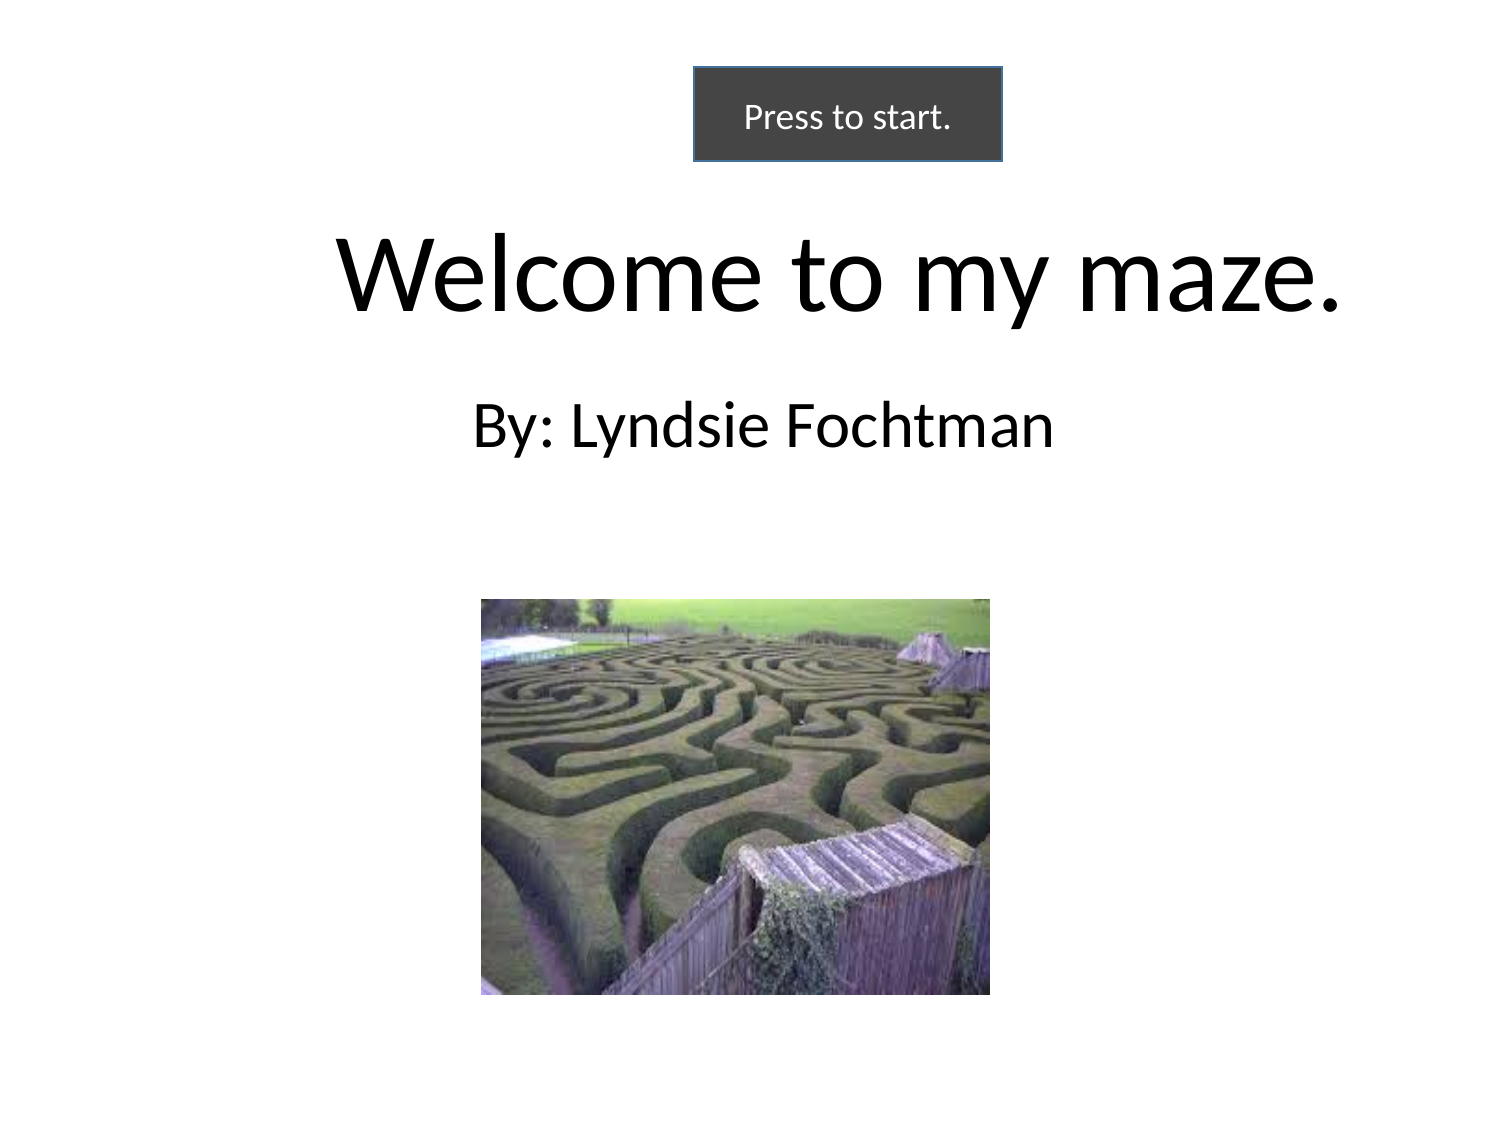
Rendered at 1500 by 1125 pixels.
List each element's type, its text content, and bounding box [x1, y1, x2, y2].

text_box Press to start. [693, 66, 1003, 162]
text_box Welcome to my maze. [320, 191, 1472, 342]
text_box By: Lyndsie Fochtman [457, 373, 1129, 469]
picture [481, 599, 990, 996]
